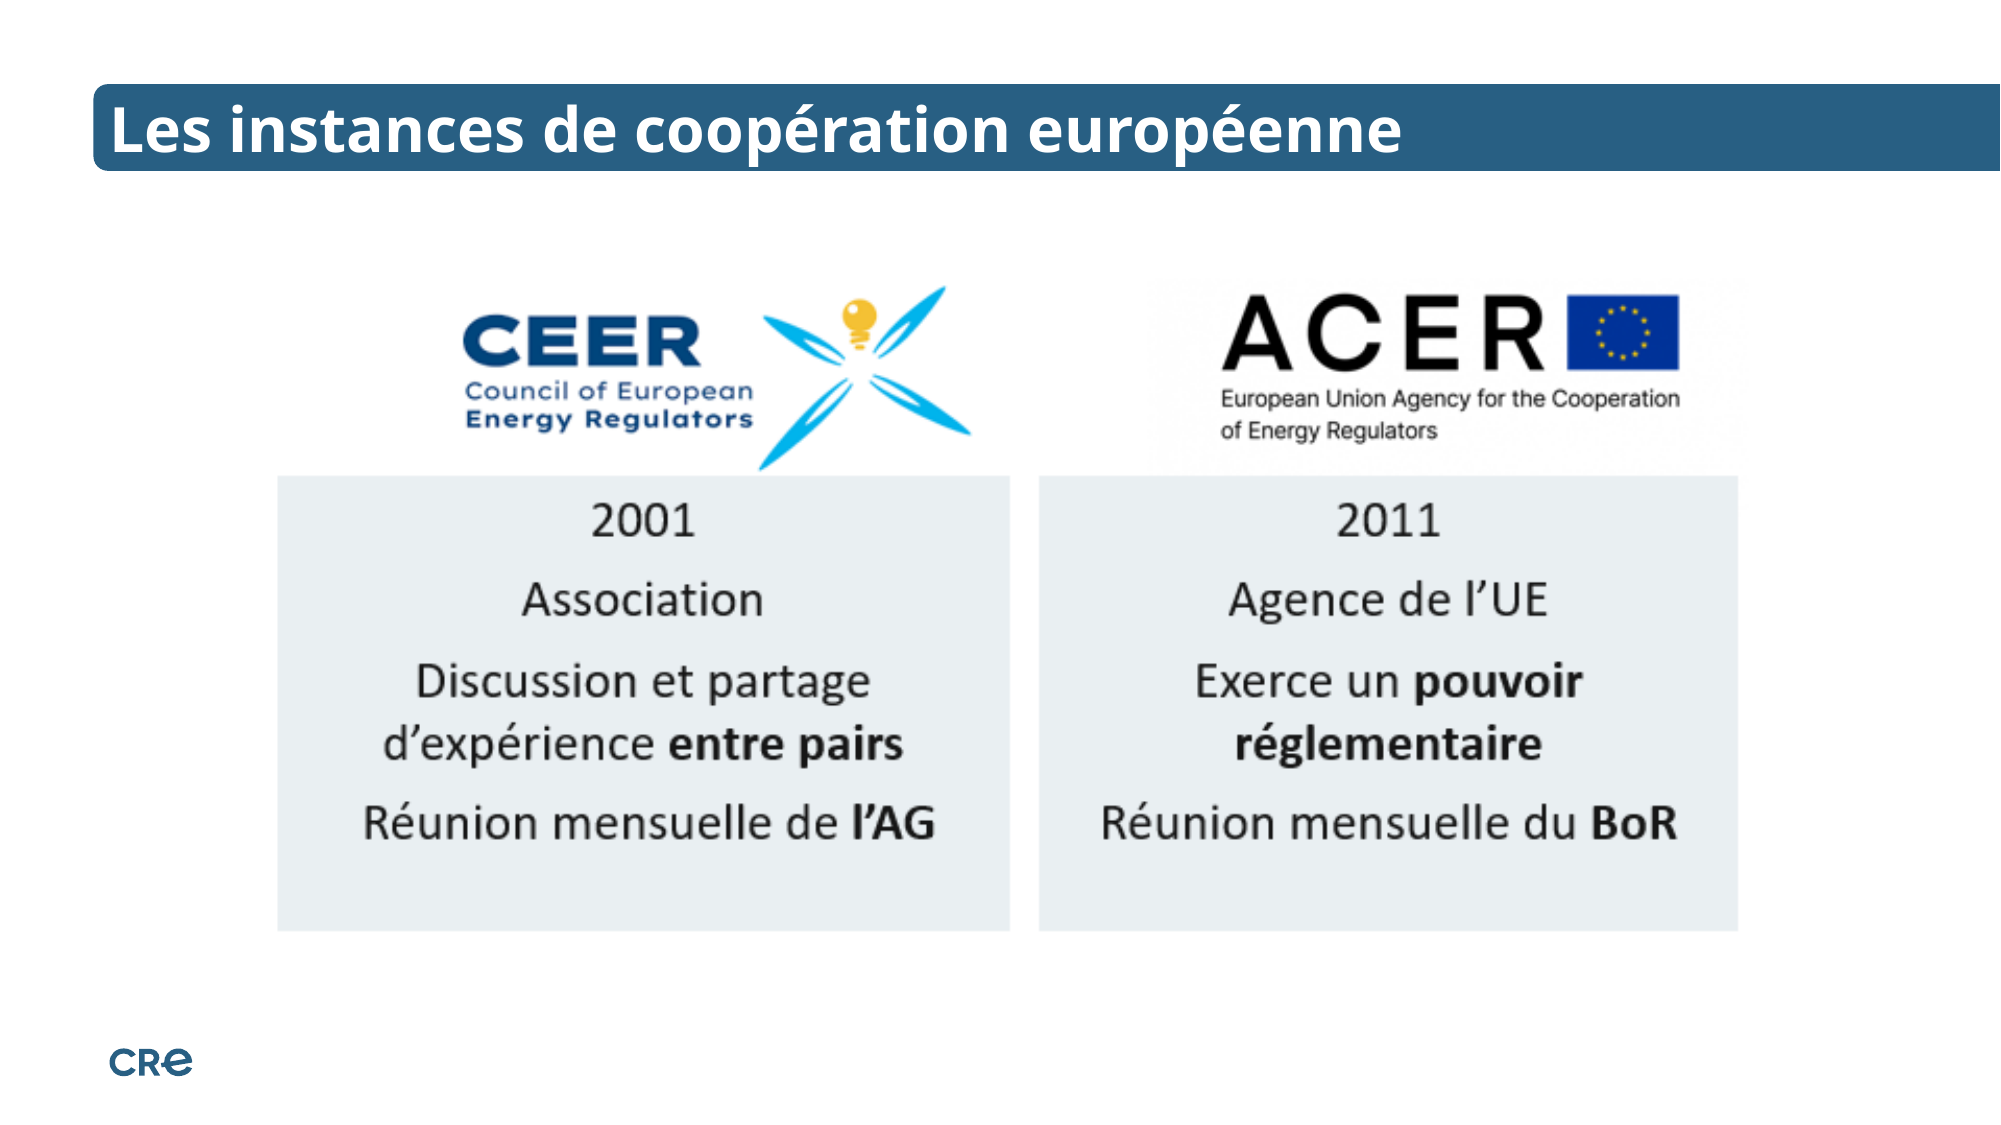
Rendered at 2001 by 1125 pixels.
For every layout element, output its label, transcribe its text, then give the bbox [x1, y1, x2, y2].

title Les instances de coopération européenne [109, 104, 1929, 163]
picture [251, 278, 1749, 940]
text_box [93, 84, 2000, 171]
